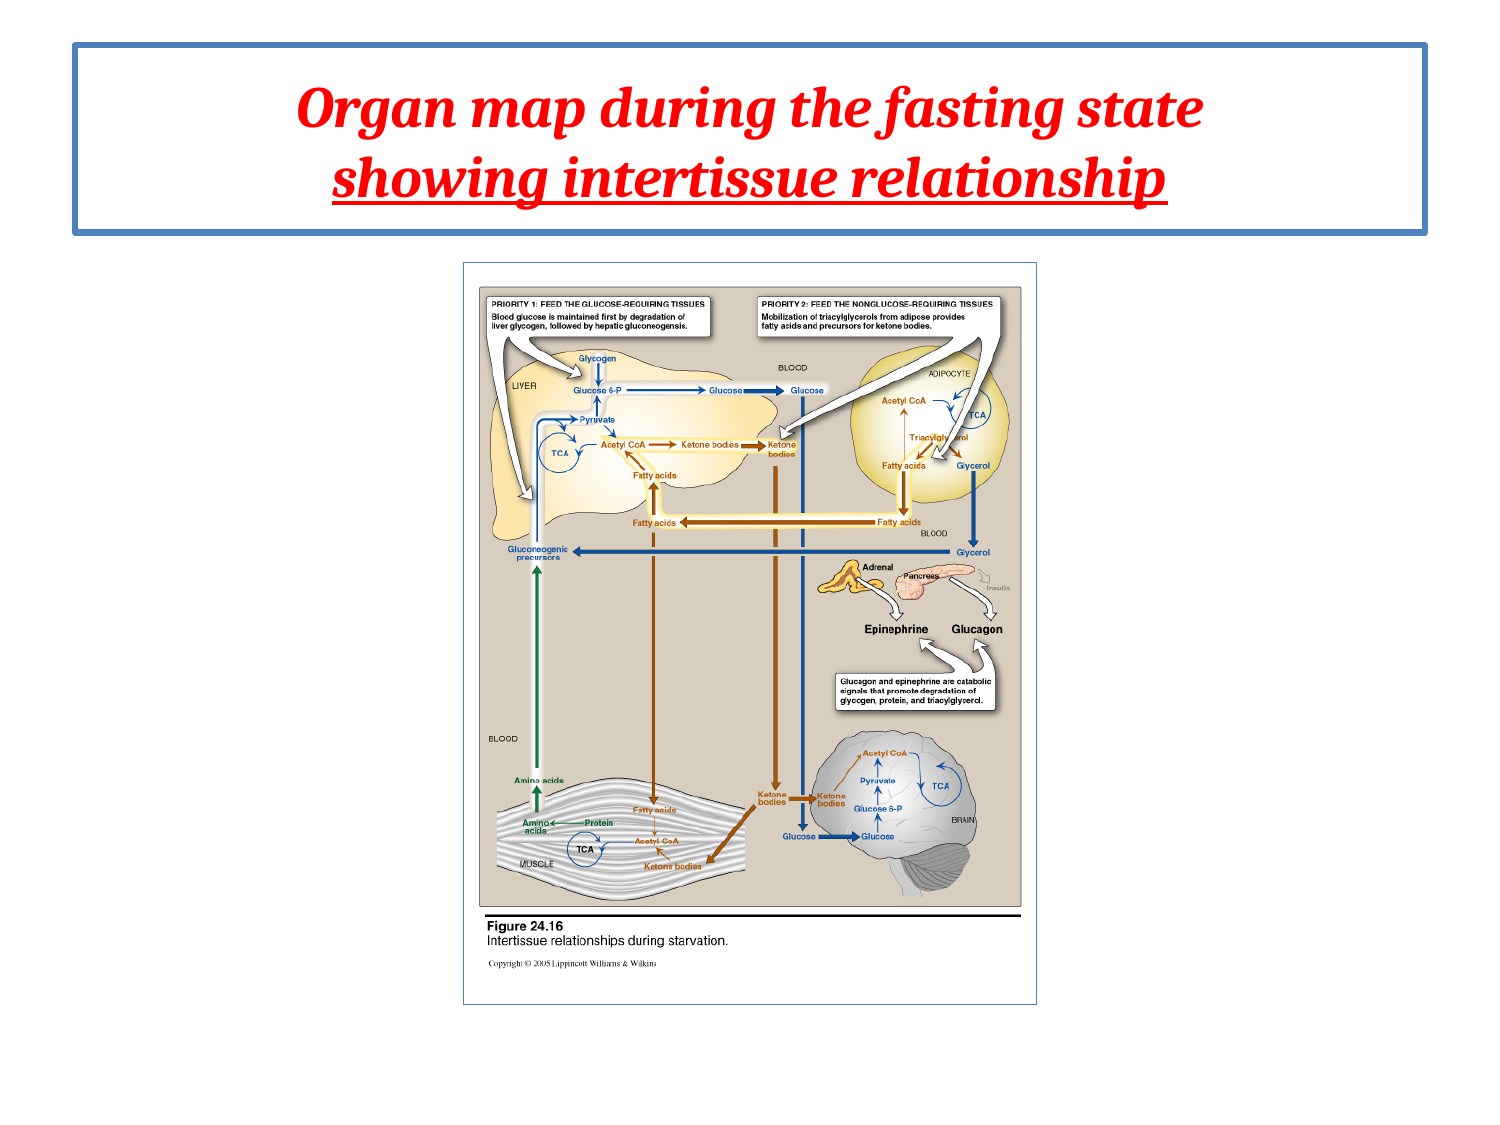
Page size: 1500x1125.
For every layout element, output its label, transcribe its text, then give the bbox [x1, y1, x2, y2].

title Organ map during the fasting state showing intertissue relationship [75, 45, 1425, 233]
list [462, 262, 1038, 1006]
